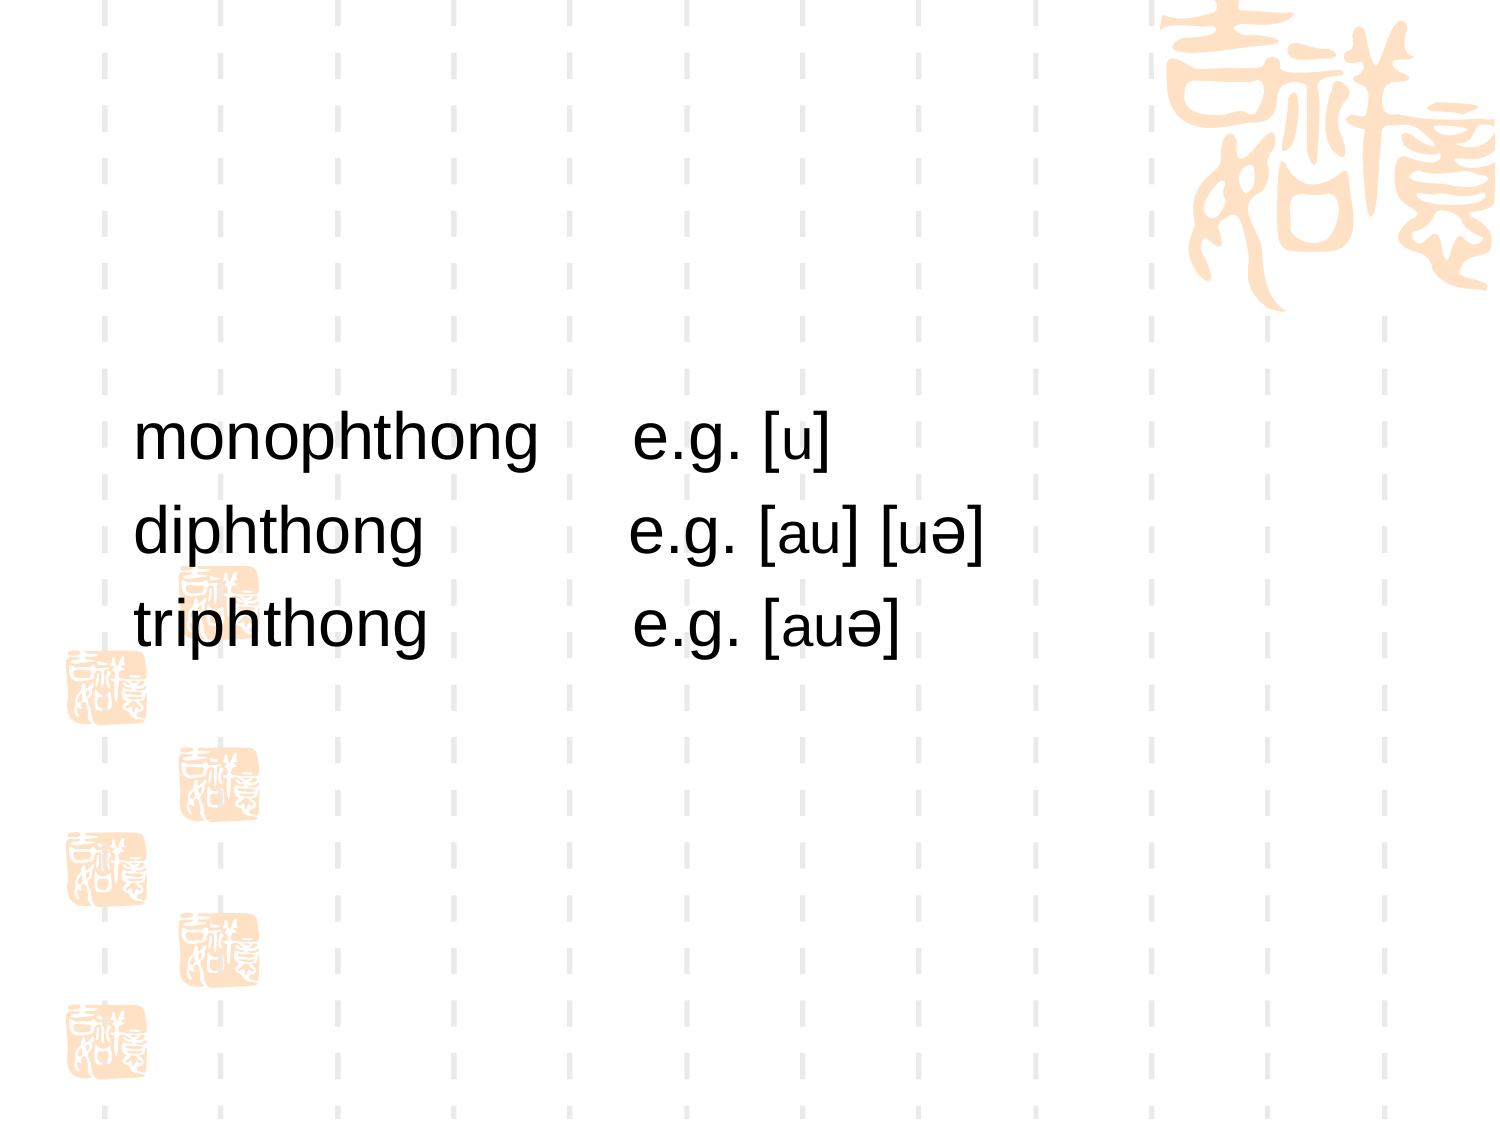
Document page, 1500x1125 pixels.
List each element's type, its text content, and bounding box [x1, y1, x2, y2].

list monophthong e.g. [u] diphthong e.g. [au] [uə] triphthong e.g. [auə] [99, 262, 1438, 1001]
